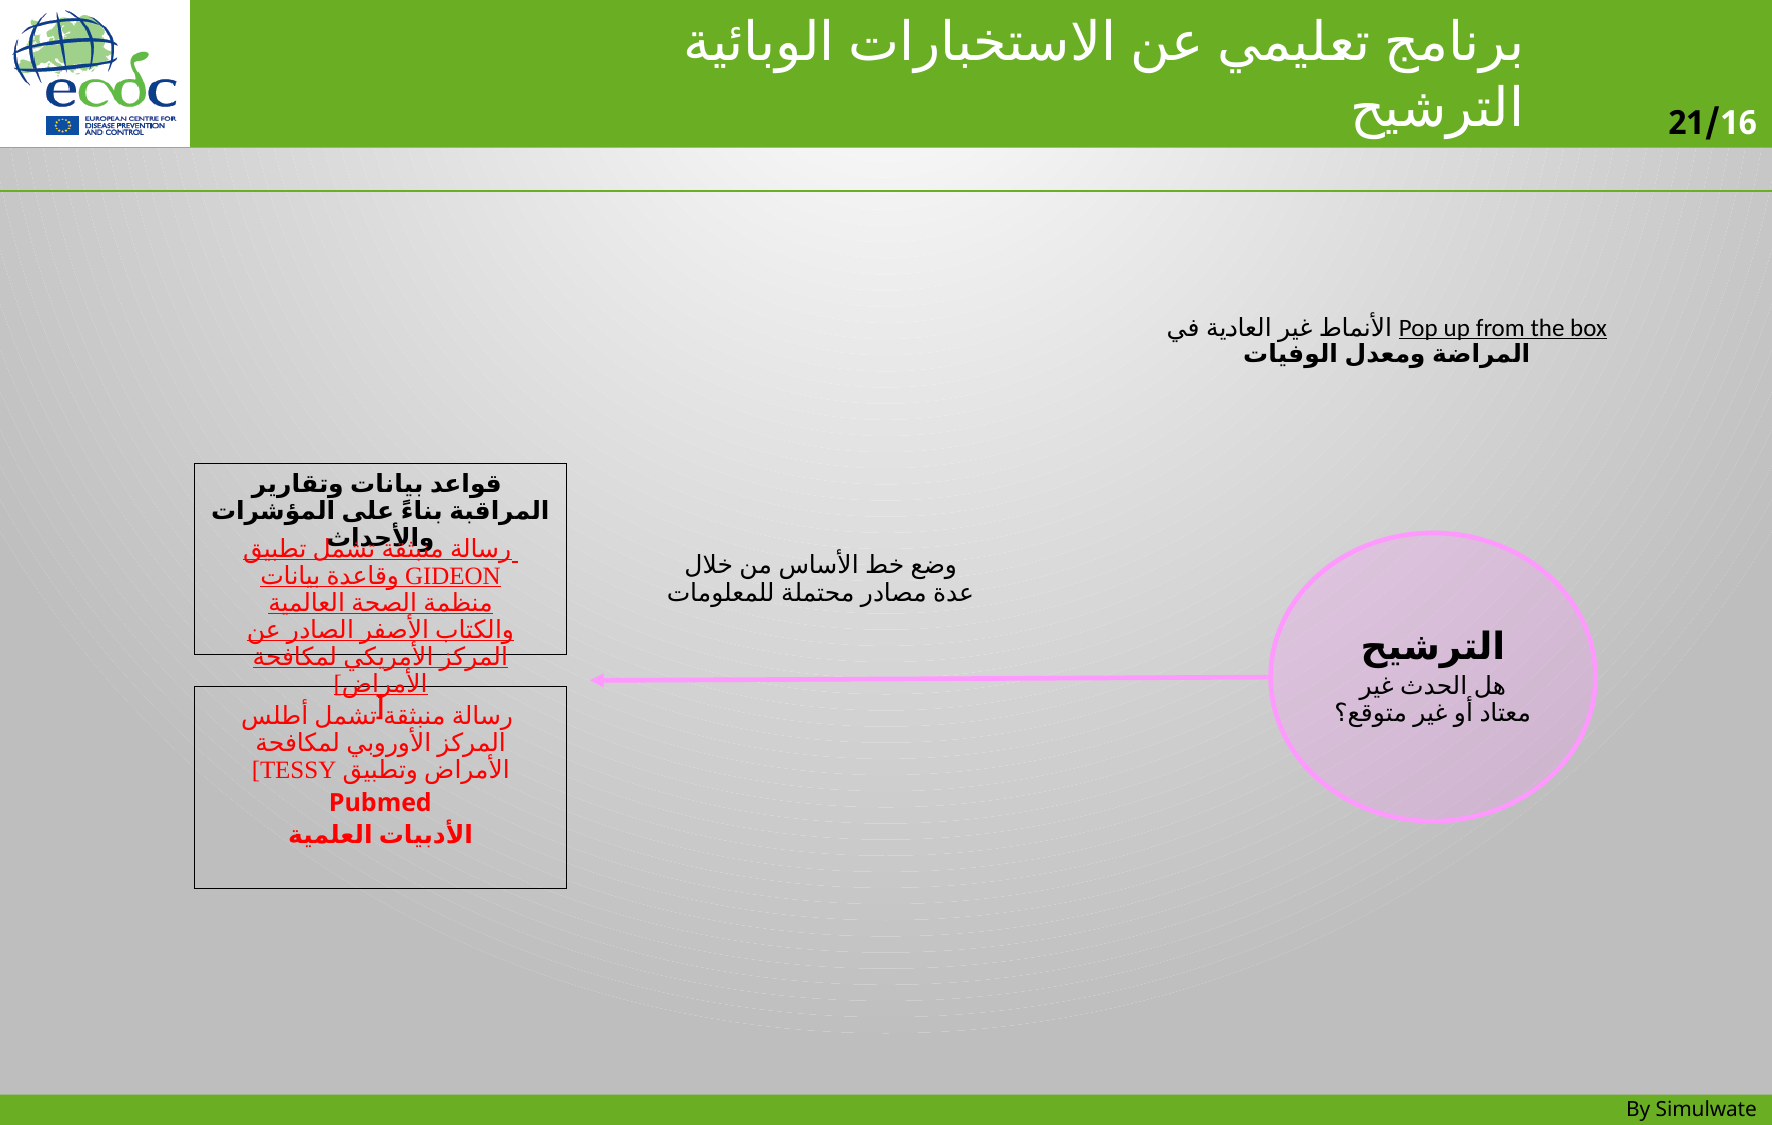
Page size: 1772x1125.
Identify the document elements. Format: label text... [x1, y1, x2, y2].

text_box رسالة منبثقة تشمل تطبيق GIDEON وقاعدة بيانات منظمة الصحة العالمية والكتاب الأصفر الصادر عن المركز الأمريكي لمكافحة الأمراض] [218, 528, 543, 705]
picture [0, 0, 190, 147]
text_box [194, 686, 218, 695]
text_box الترشيح هل الحدث غير معتاد أو غير متوقع؟ [1270, 532, 1596, 822]
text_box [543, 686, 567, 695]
text_box [ Pubmed الأدبيات العلمية [194, 792, 567, 889]
text_box وضع خط الأساس من خلال عدة مصادر محتملة للمعلومات [646, 545, 996, 614]
text_box قواعد بيانات وتقارير المراقبة بناءً على المؤشرات والأحداث [194, 463, 567, 655]
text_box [589, 676, 1271, 681]
text_box Pop up from the box الأنماط غير العادية في المراضة ومعدل الوفيات [1151, 307, 1623, 376]
text_box رسالة منبثقة تشمل أطلس المركز الأوروبي لمكافحة الأمراض وتطبيق TESSY] [194, 695, 567, 792]
